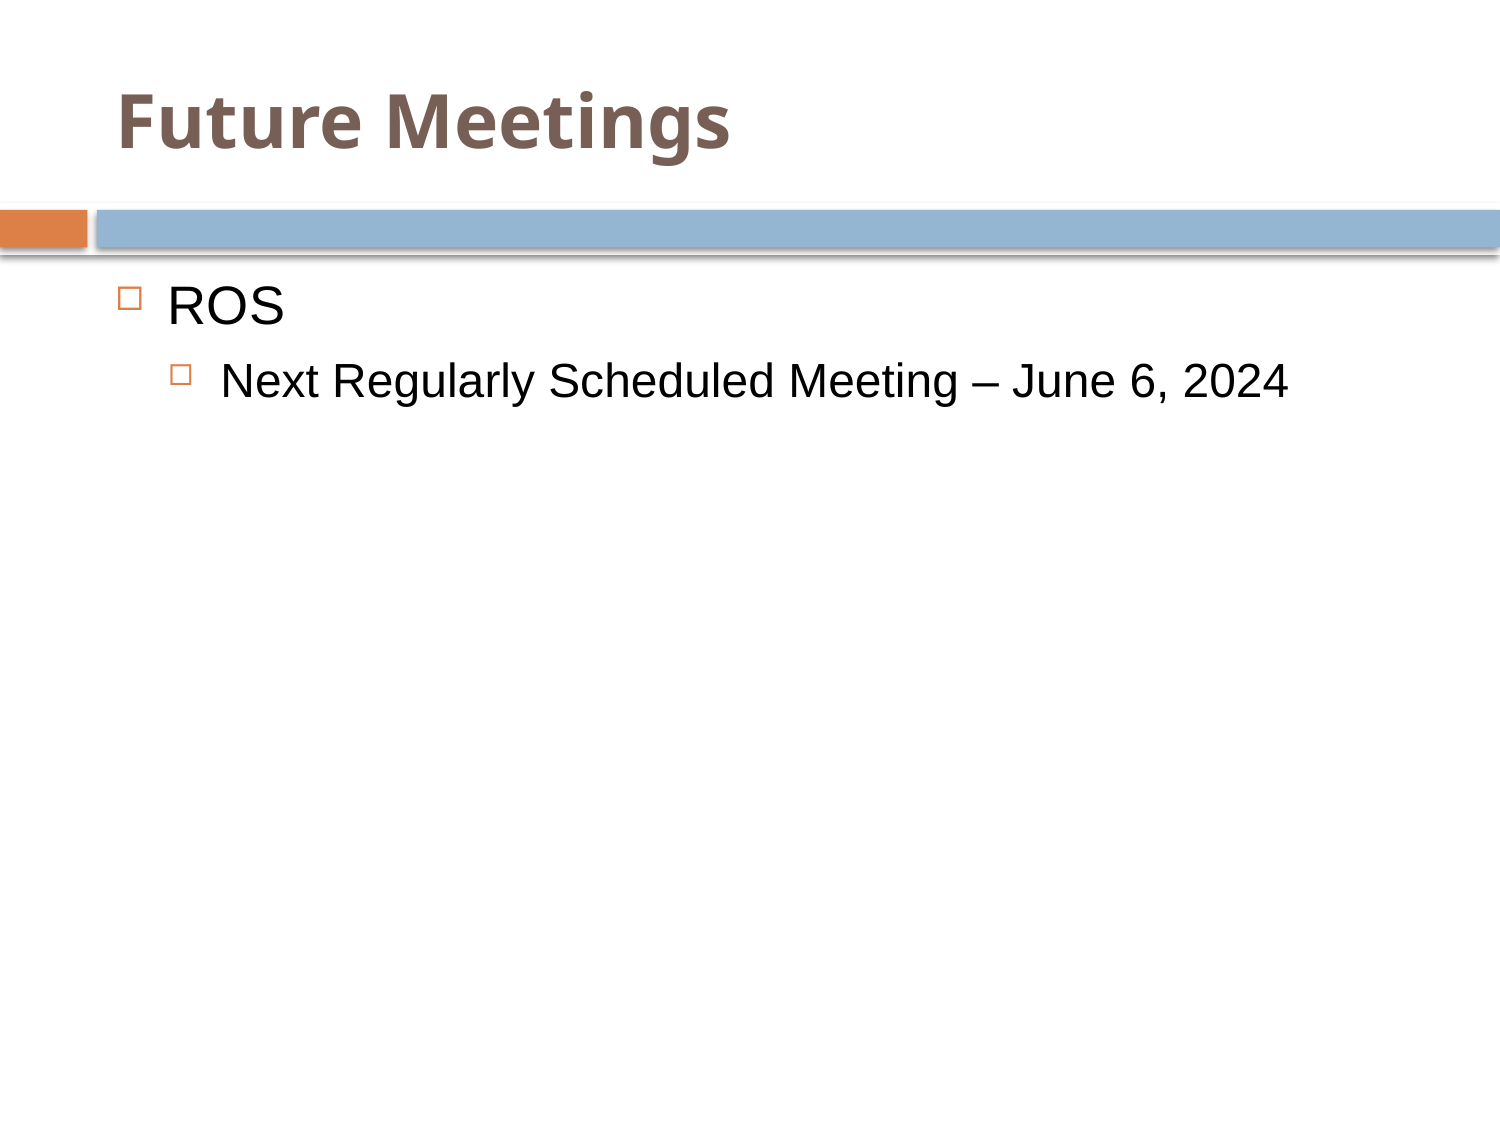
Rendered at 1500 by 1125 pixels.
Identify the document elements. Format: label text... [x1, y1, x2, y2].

title Future Meetings [100, 37, 1439, 201]
list ROS Next Regularly Scheduled Meeting – June 6, 2024 [100, 262, 1439, 1001]
